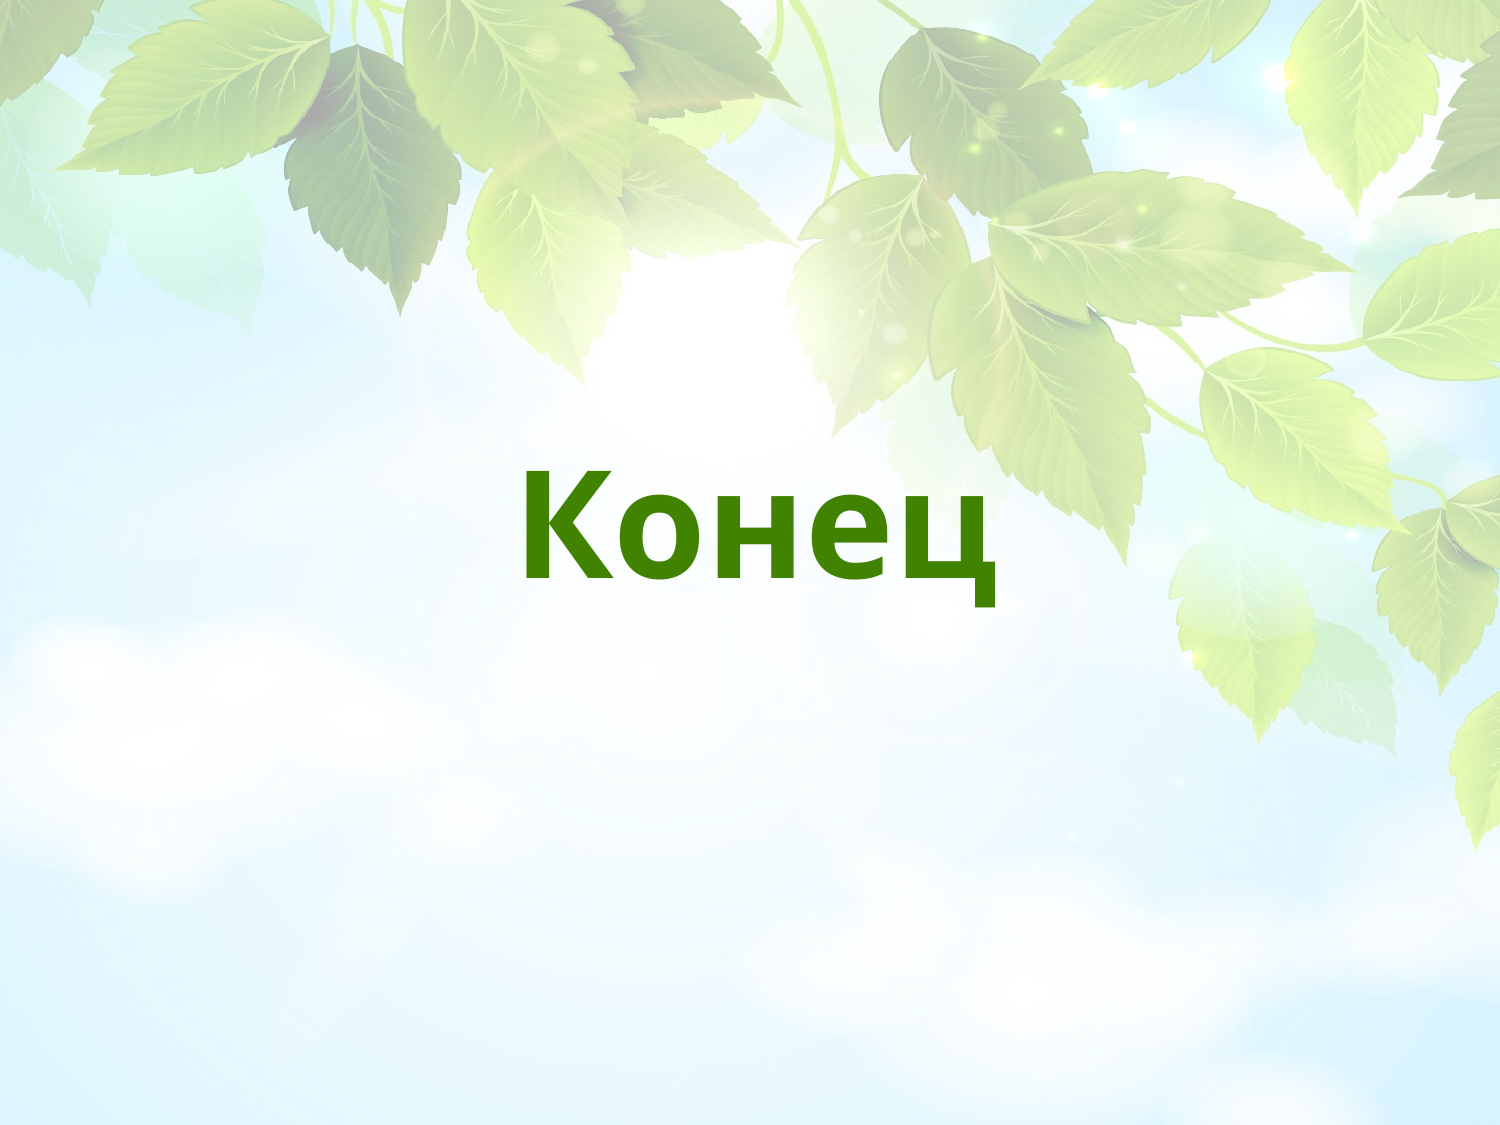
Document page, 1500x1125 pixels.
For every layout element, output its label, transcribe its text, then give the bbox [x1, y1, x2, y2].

text_box Конец [498, 420, 1013, 616]
